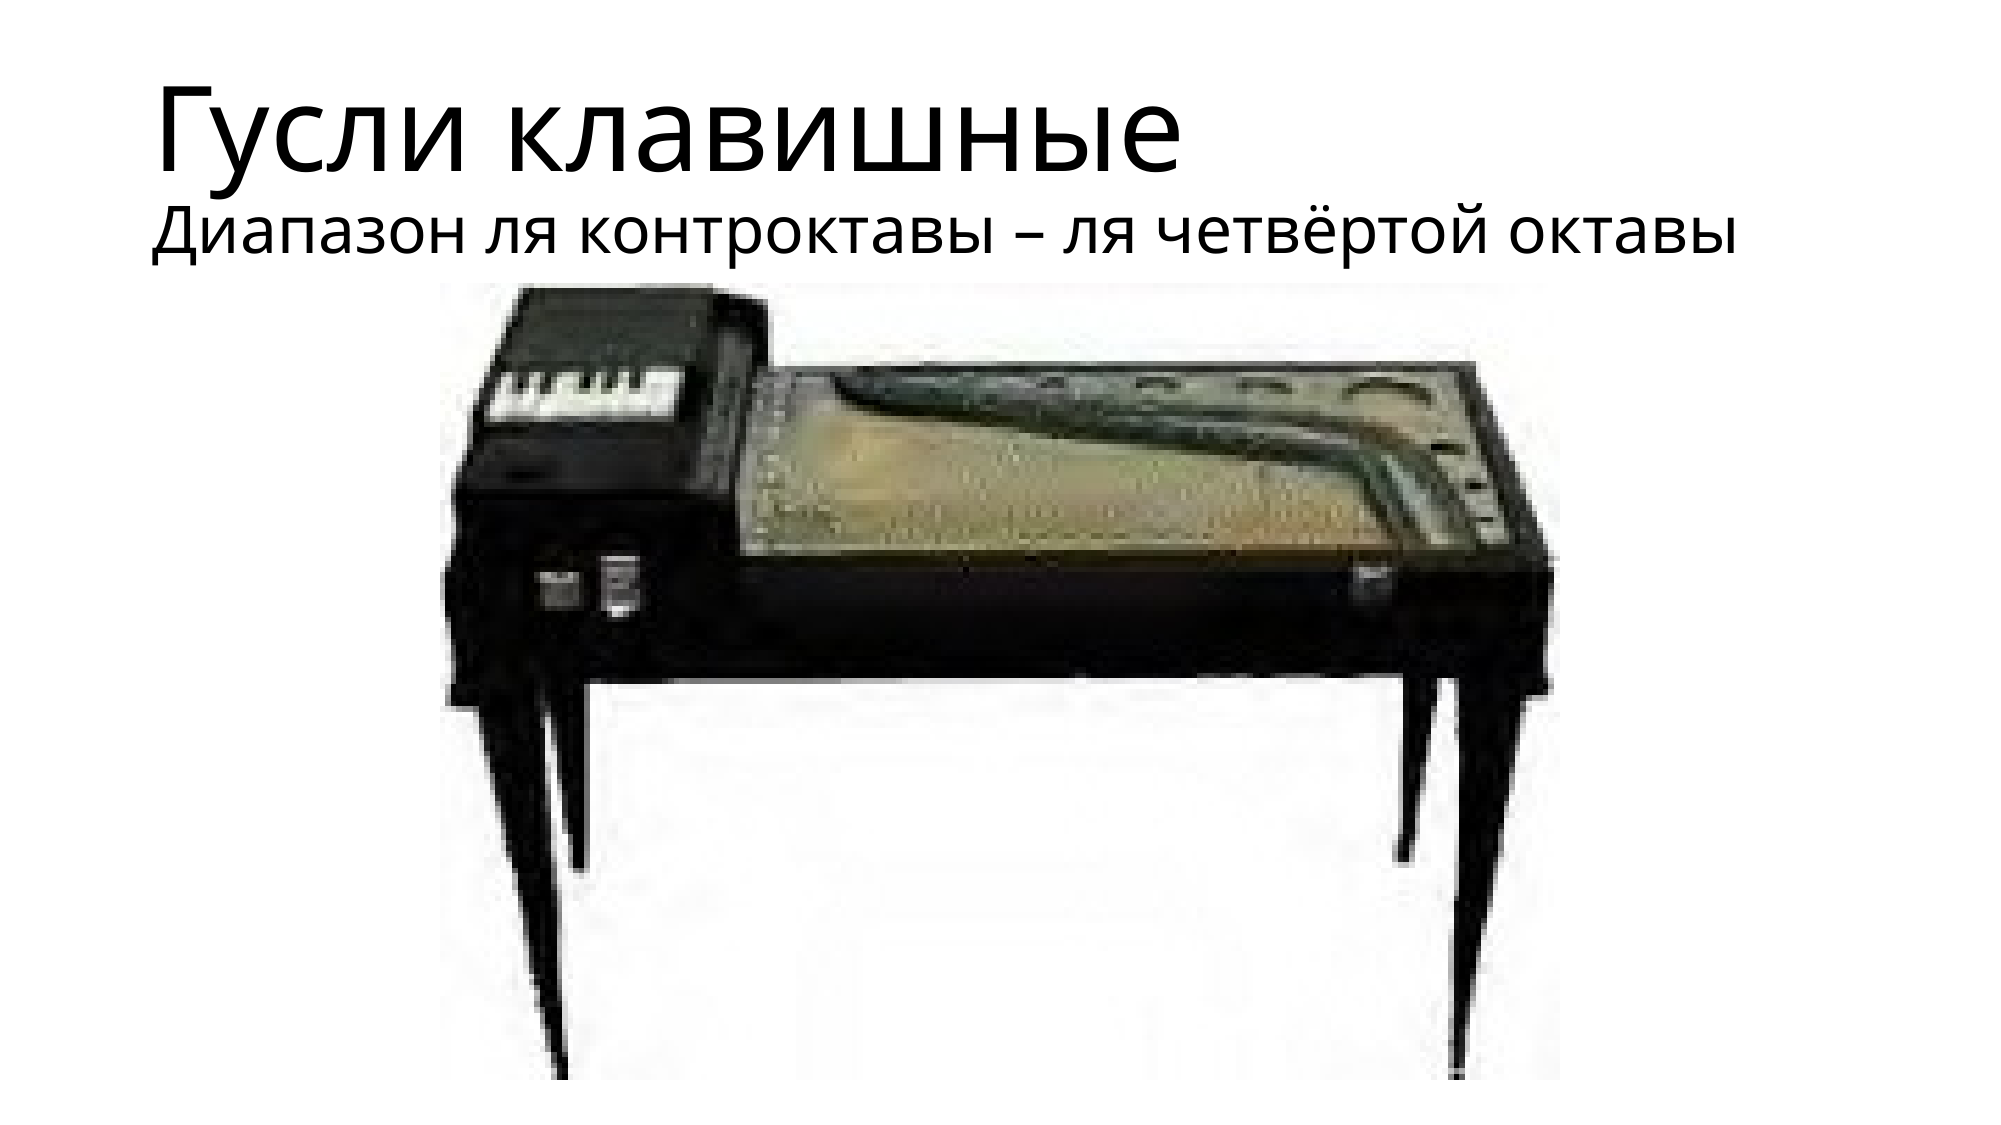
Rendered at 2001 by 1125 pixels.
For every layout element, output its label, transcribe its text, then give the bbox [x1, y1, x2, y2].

title Гусли клавишные Диапазон ля контроктавы – ля четвёртой октавы [137, 59, 1863, 278]
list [440, 283, 1560, 1080]
